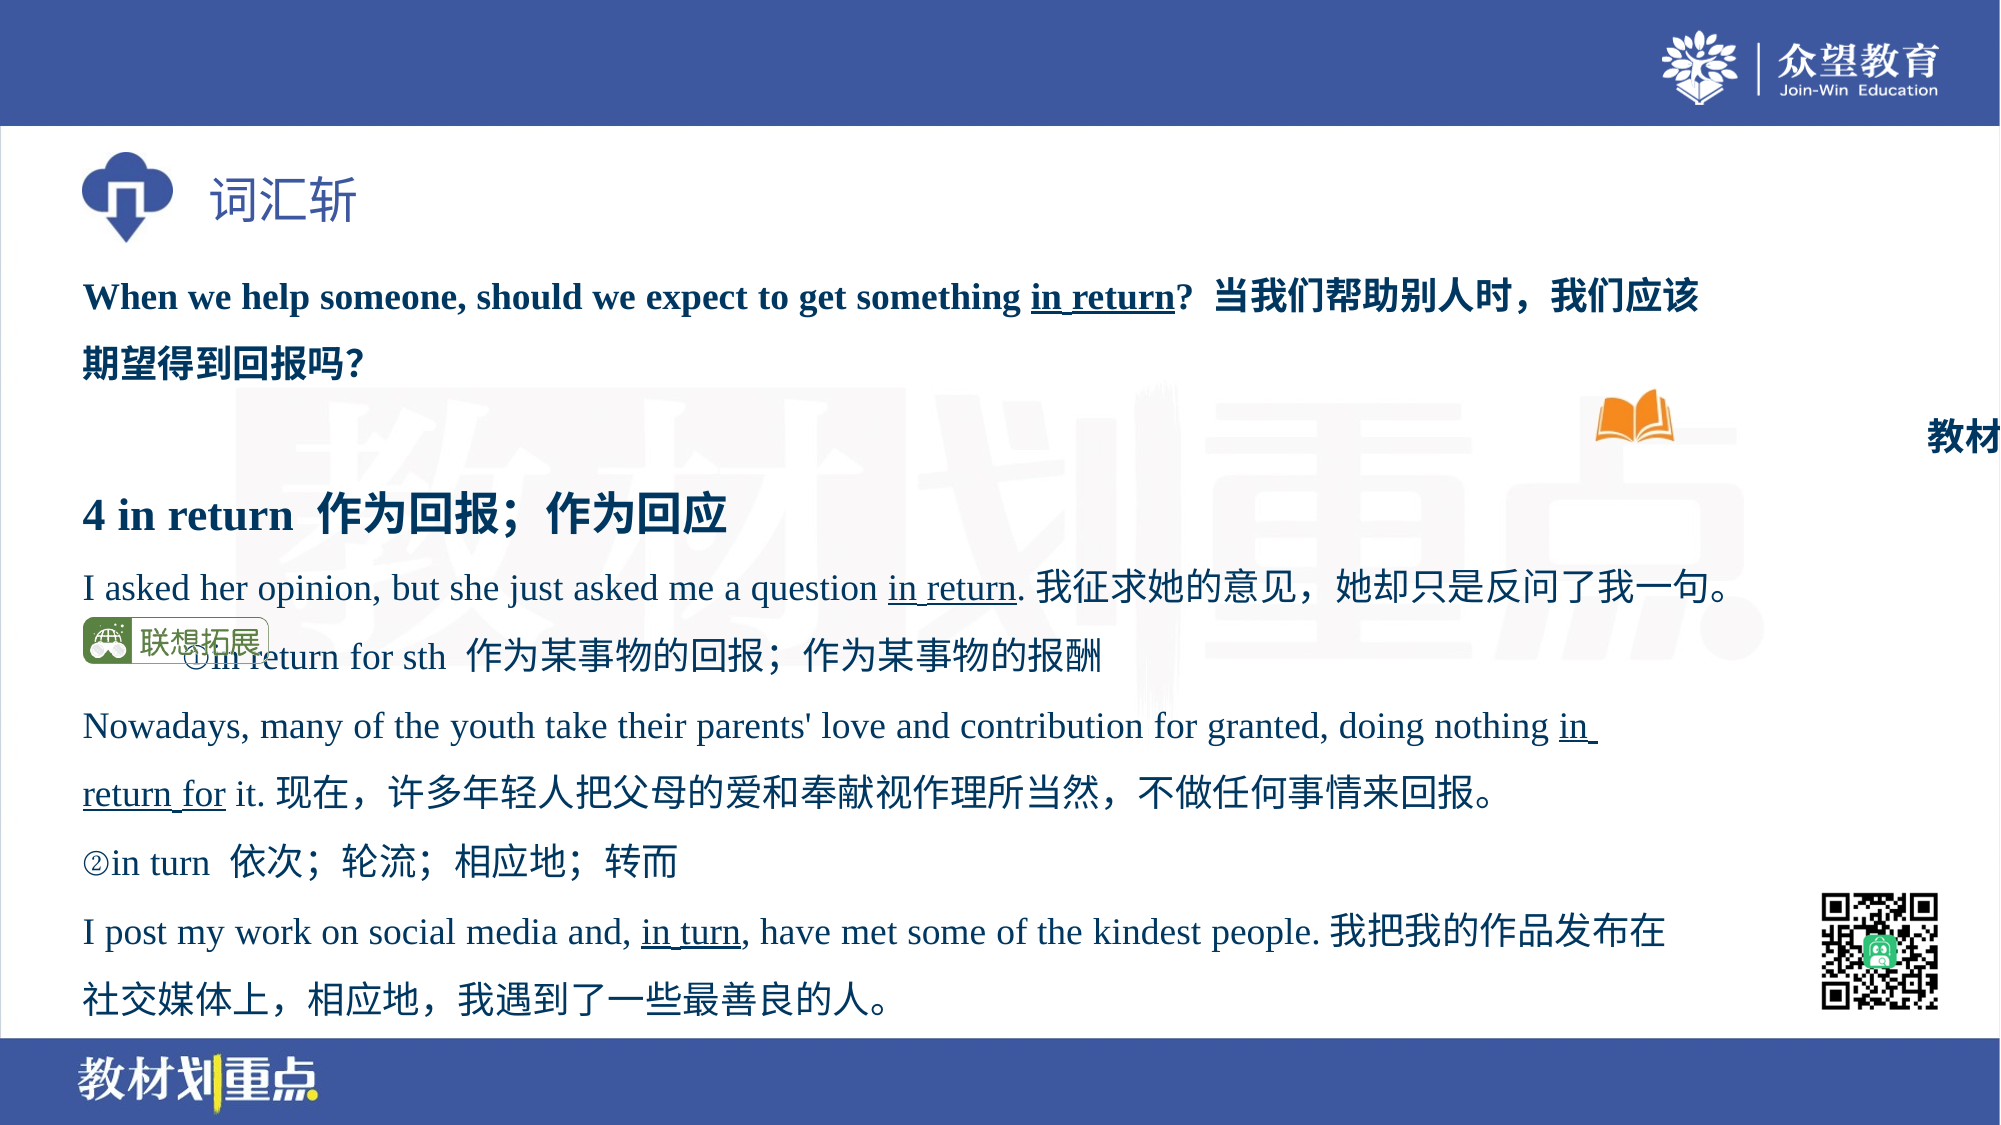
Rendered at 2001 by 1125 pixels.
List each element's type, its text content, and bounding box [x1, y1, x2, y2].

text_box When we help someone, should we expect to get something in return? 当我们帮助别人时，我们应该 期望得到回报吗？ 教材P51 [82, 248, 1817, 451]
text_box 4 in return 作为回报；作为回应 [82, 457, 1817, 598]
picture [0, 0, 2000, 1125]
